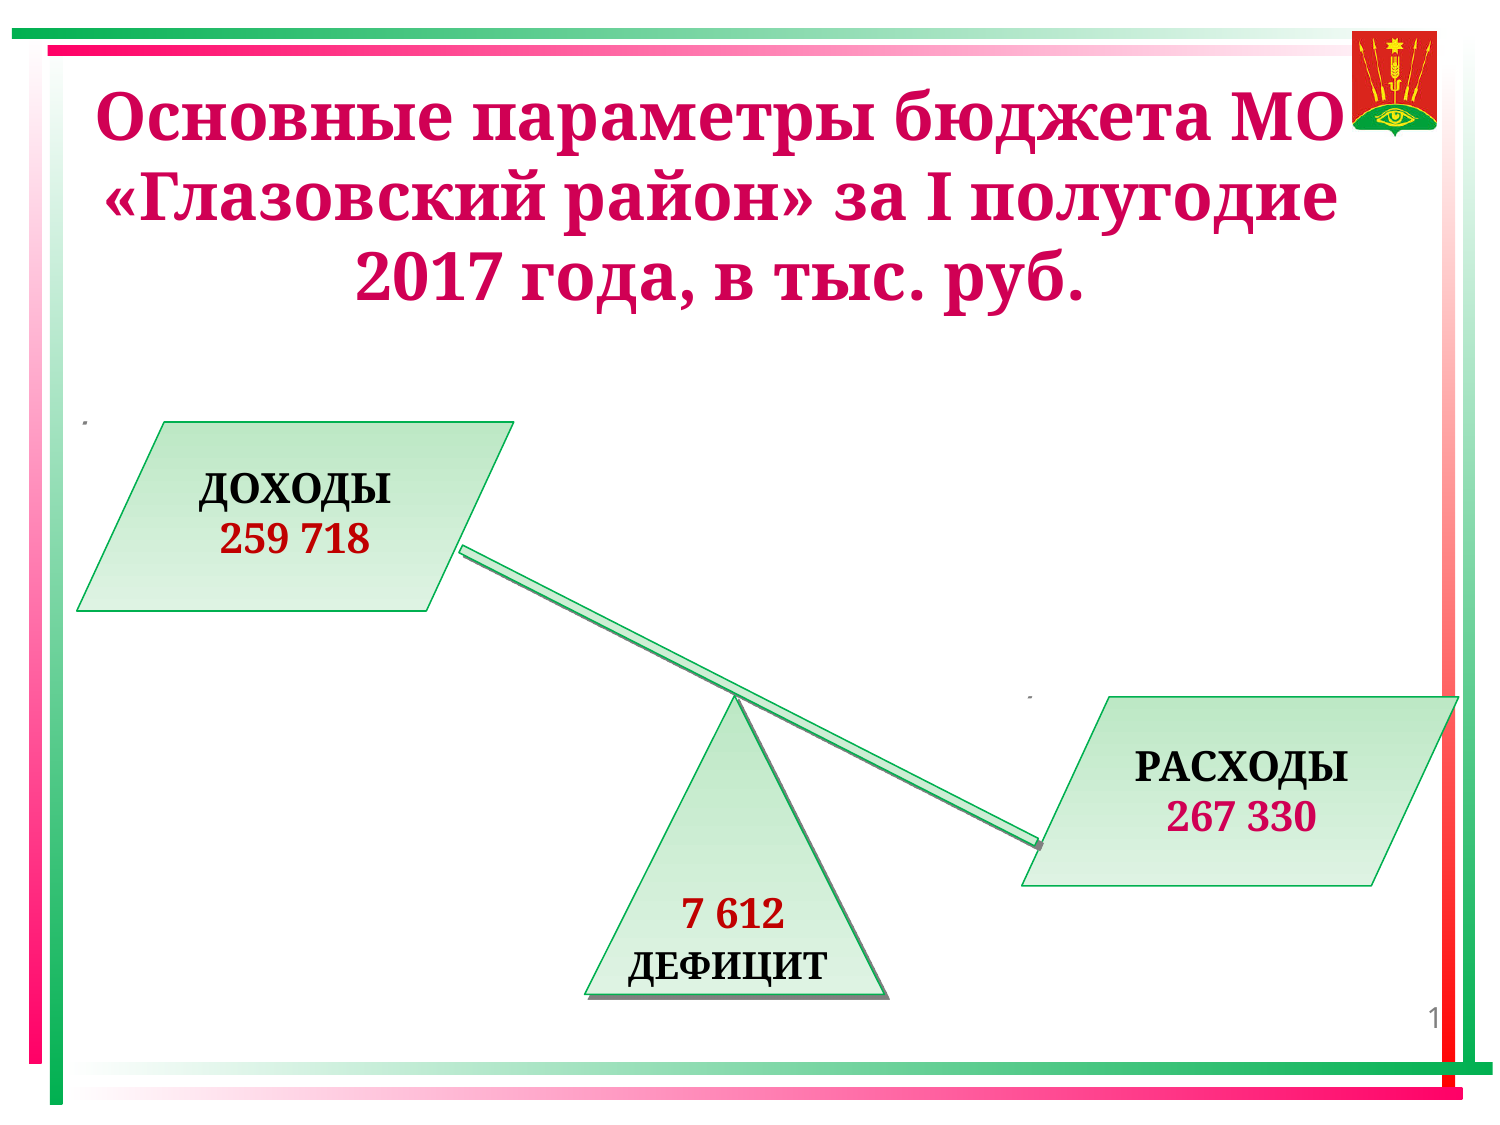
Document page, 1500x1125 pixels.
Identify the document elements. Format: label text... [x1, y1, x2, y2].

text_box РАСХОДЫ 267 330 [1074, 732, 1410, 848]
picture [1352, 31, 1437, 138]
text_box [458, 545, 1039, 846]
text_box [149, 422, 514, 478]
text_box [642, 695, 827, 879]
text_box 7 612 ДЕФИЦИТ [584, 879, 882, 995]
text_box [1021, 772, 1389, 886]
text_box [1092, 696, 1459, 803]
slide_number 1 [1411, 999, 1483, 1048]
title Основные параметры бюджета МО «Глазовский район» за I полугодие 2017 года, в тыс. руб. [64, 66, 1378, 204]
text_box ДОХОДЫ 259 718 [102, 454, 488, 569]
text_box [76, 556, 446, 611]
